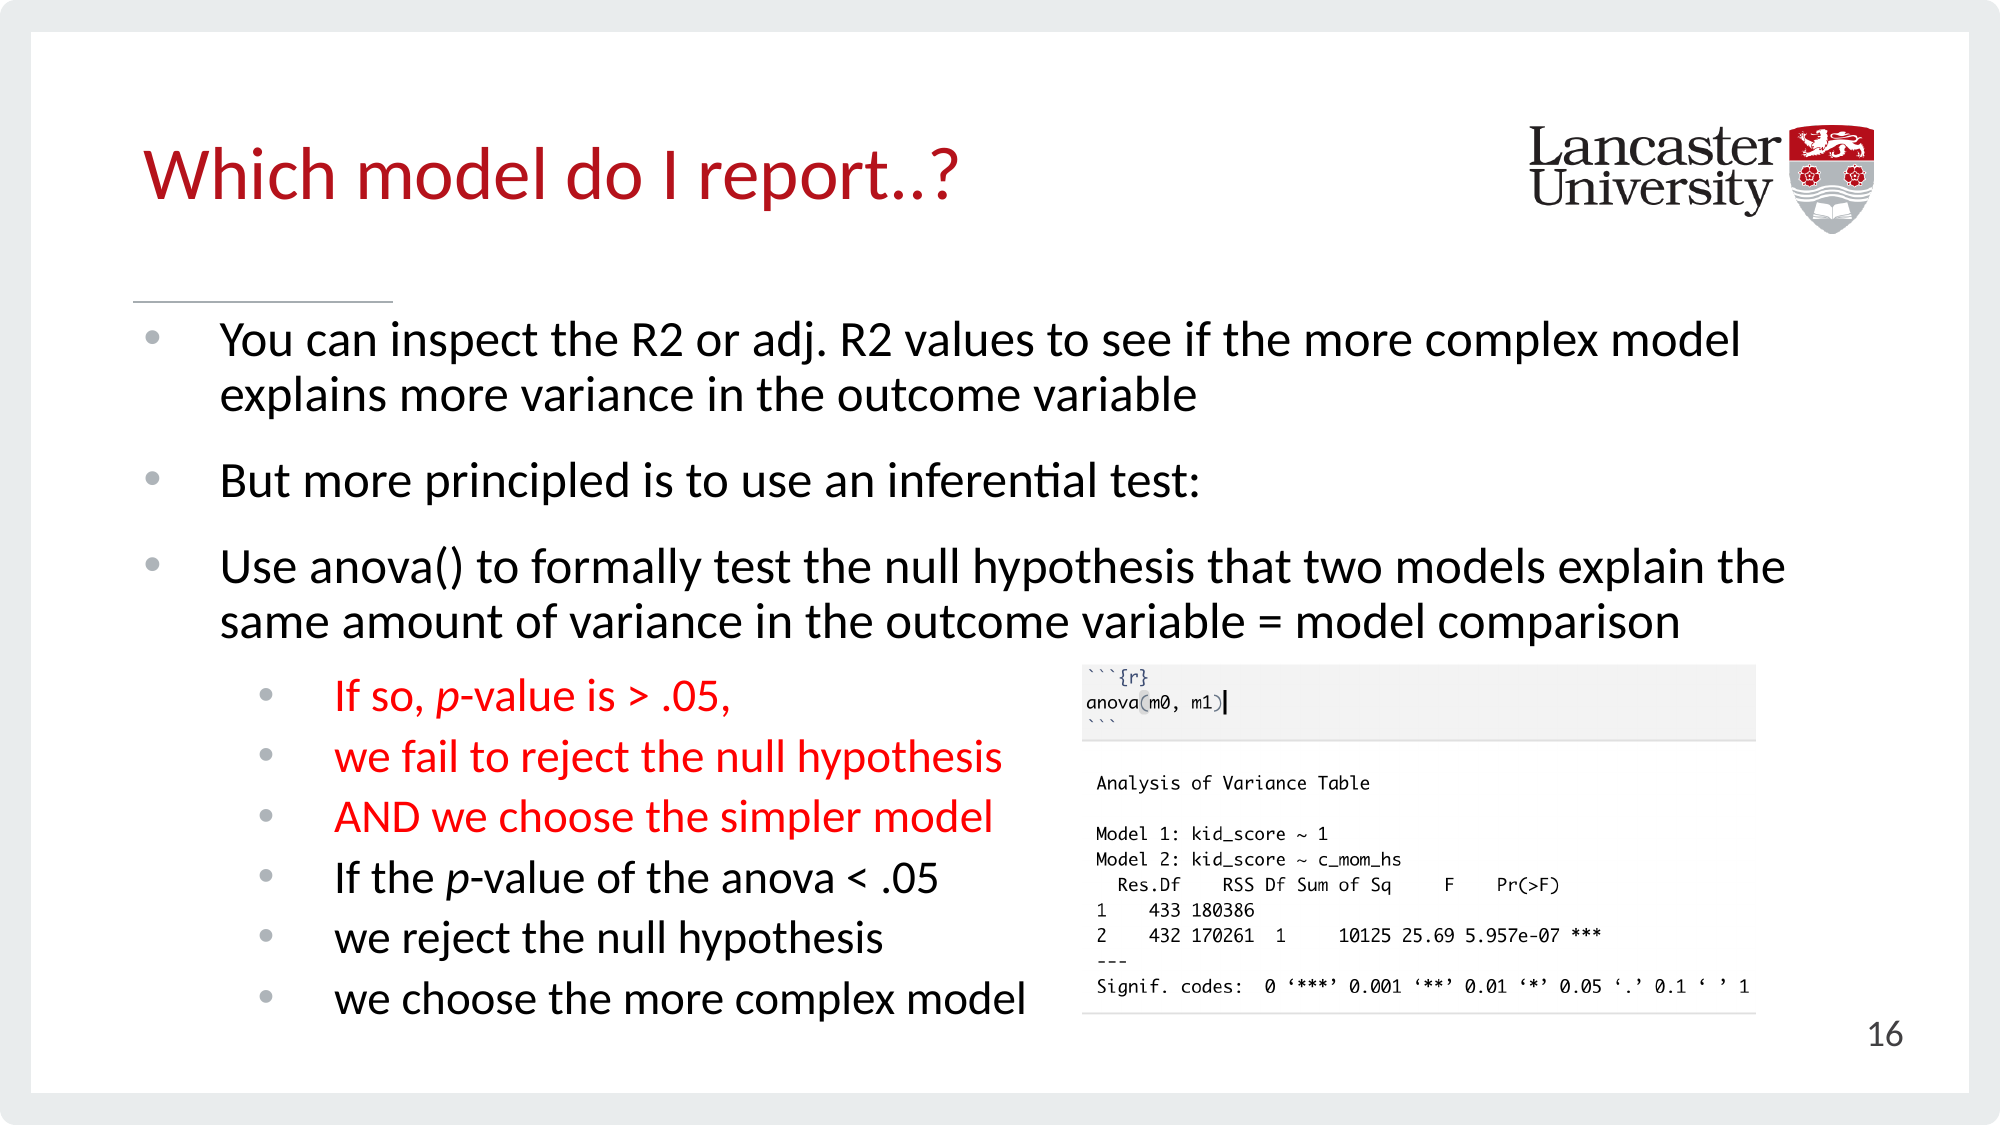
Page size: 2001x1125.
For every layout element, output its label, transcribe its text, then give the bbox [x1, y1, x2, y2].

picture [1081, 663, 1756, 1015]
title Which model do I report..? [128, 78, 1448, 279]
list You can inspect the R2 or adj. R2 values to see if the more complex model explains more variance in the outcome variable But more principled is to use an inferential test: Use anova() to formally test the null hypothesis that two models explain the same amount of variance in the outcome variable = model comparison If so, p-value is > .05, we fail to reject the null hypothesis AND we choose the simpler model If the p-value of the anova < .05 we reject the null hypothesis we choose the more complex model [128, 304, 1843, 1047]
slide_number 16 [1468, 1001, 1919, 1061]
